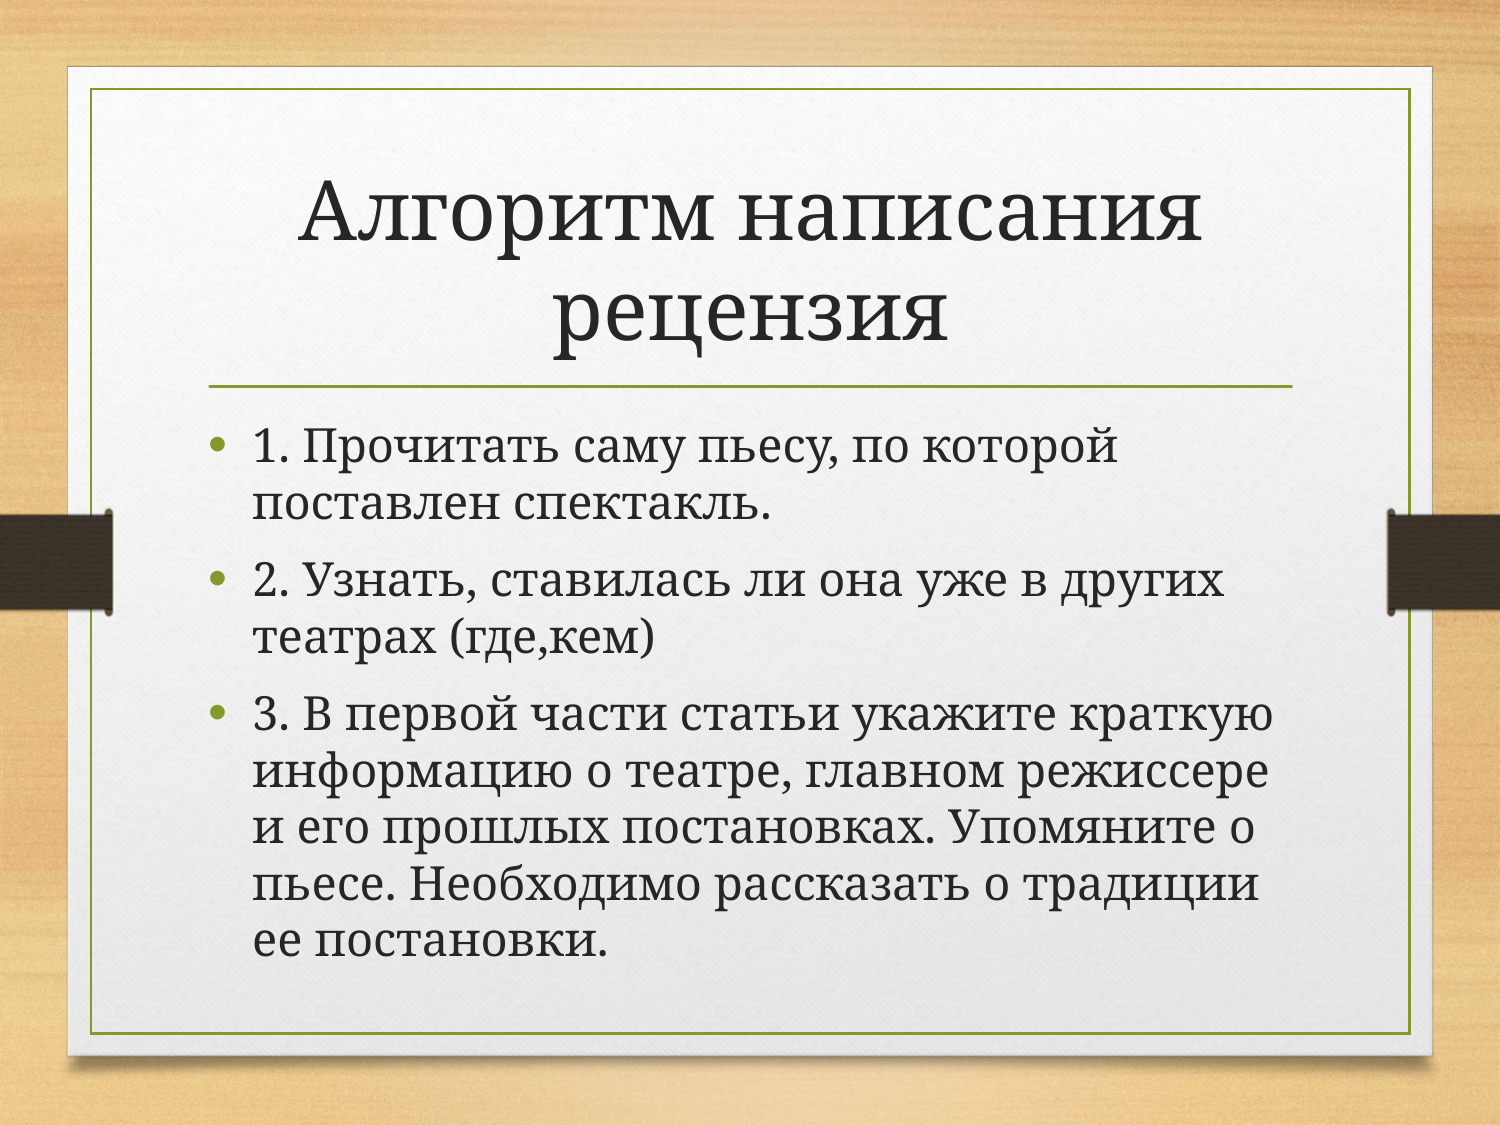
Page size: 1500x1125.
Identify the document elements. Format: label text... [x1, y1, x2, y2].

title Алгоритм написания рецензия [193, 150, 1309, 365]
picture [0, 0, 1500, 1125]
list 1. Прочитать саму пьесу, по которой поставлен спектакль. 2. Узнать, ставилась ли она уже в других театрах (где,кем) 3. В первой части статьи укажите краткую информацию о театре, главном режиссере и его прошлых постановках. Упомяните о пьесе. Необходимо рассказать о традиции ее постановки. [193, 408, 1309, 974]
